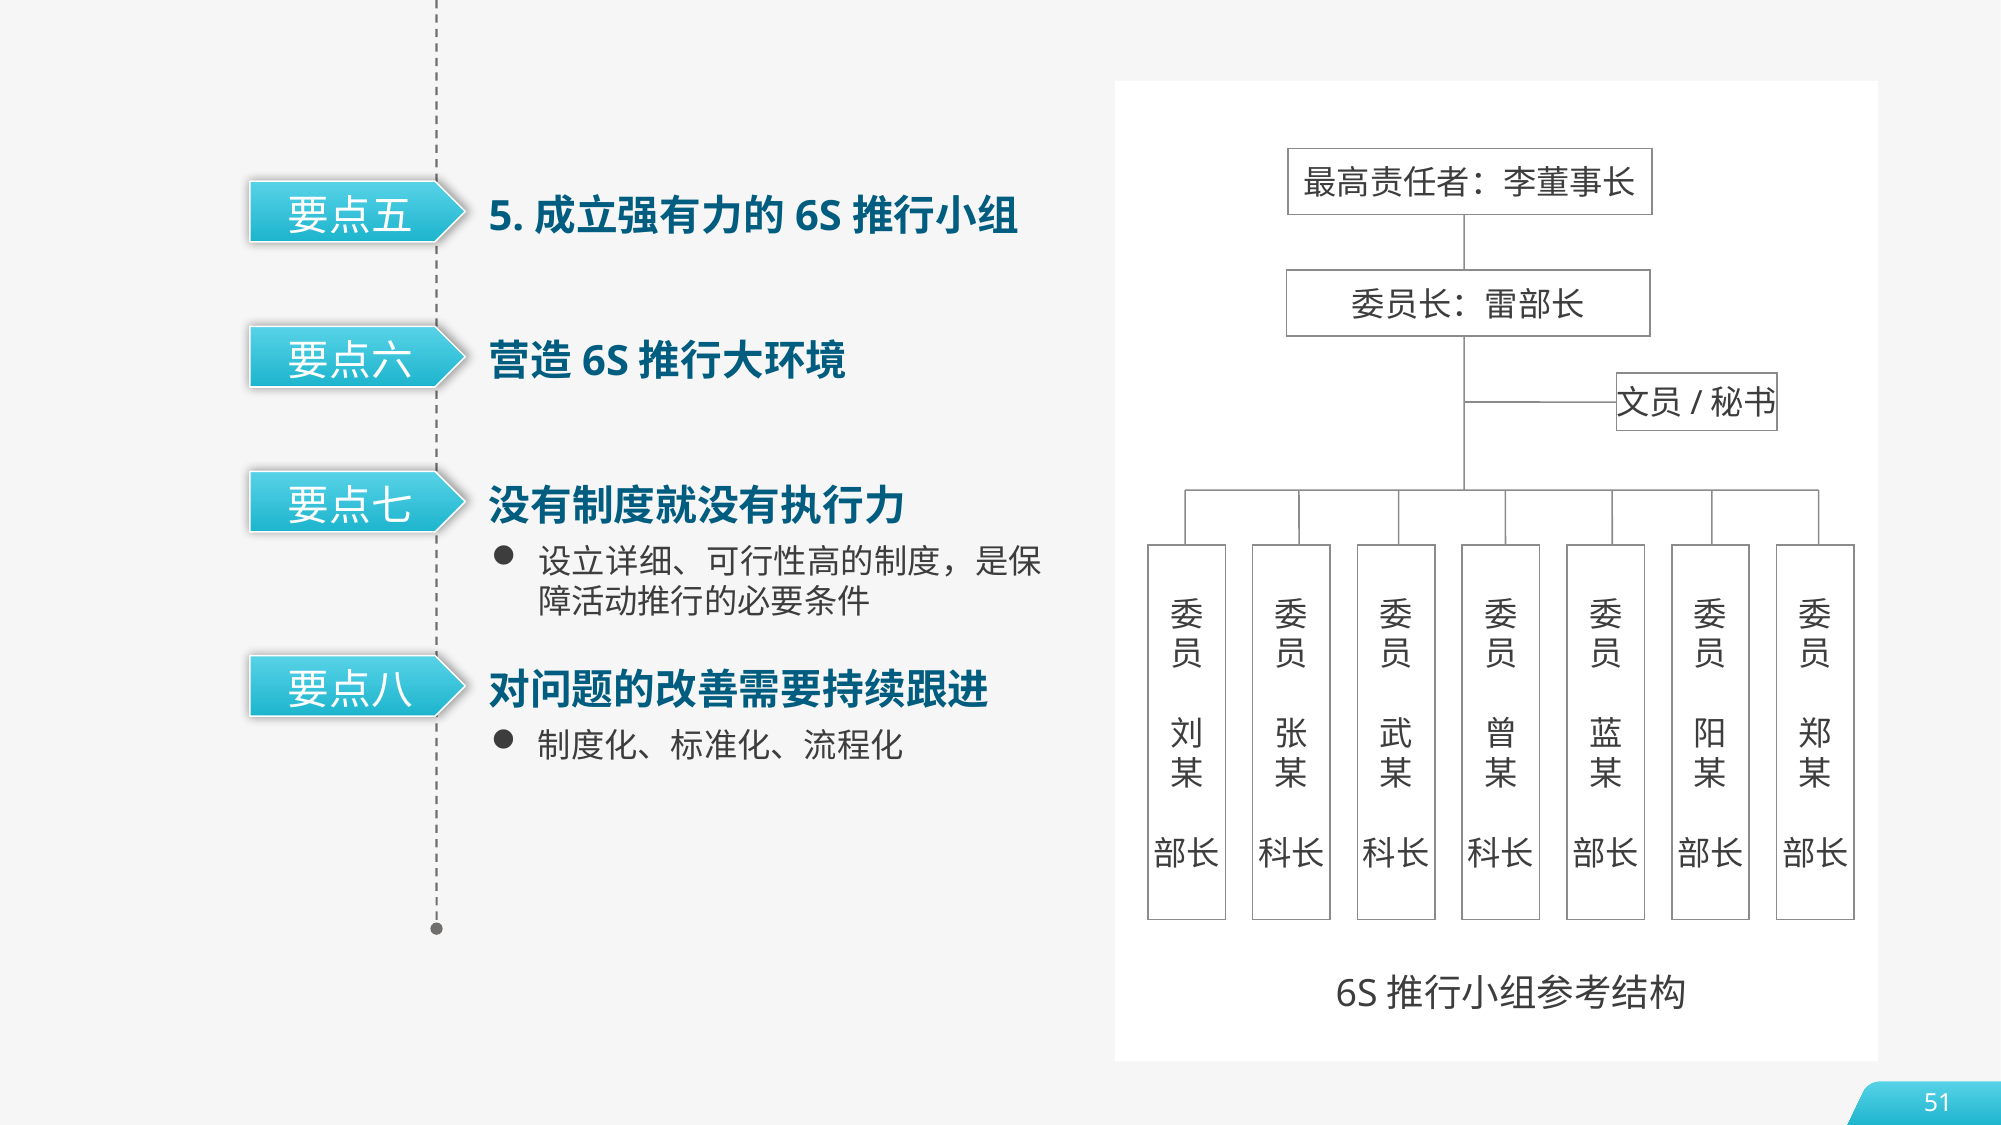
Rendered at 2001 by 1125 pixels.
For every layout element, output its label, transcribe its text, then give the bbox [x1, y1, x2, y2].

text_box [430, 922, 443, 935]
text_box 制度化、标准化、流程化 [476, 721, 1078, 772]
text_box 没有制度就没有执行力 [473, 471, 1109, 537]
text_box 对问题的改善需要持续跟进 [473, 655, 1109, 721]
text_box 营造6S推行大环境 [473, 326, 1109, 392]
text_box 设立详细、可行性高的制度，是保障活动推行的必要条件 [476, 537, 1057, 628]
text_box 要点七 [249, 471, 466, 532]
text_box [1114, 80, 1879, 1062]
text_box 要点八 [249, 655, 466, 717]
text_box 要点五 [249, 181, 466, 242]
text_box 要点六 [249, 326, 466, 387]
text_box 5.成立强有力的6S推行小组 [473, 181, 1109, 246]
